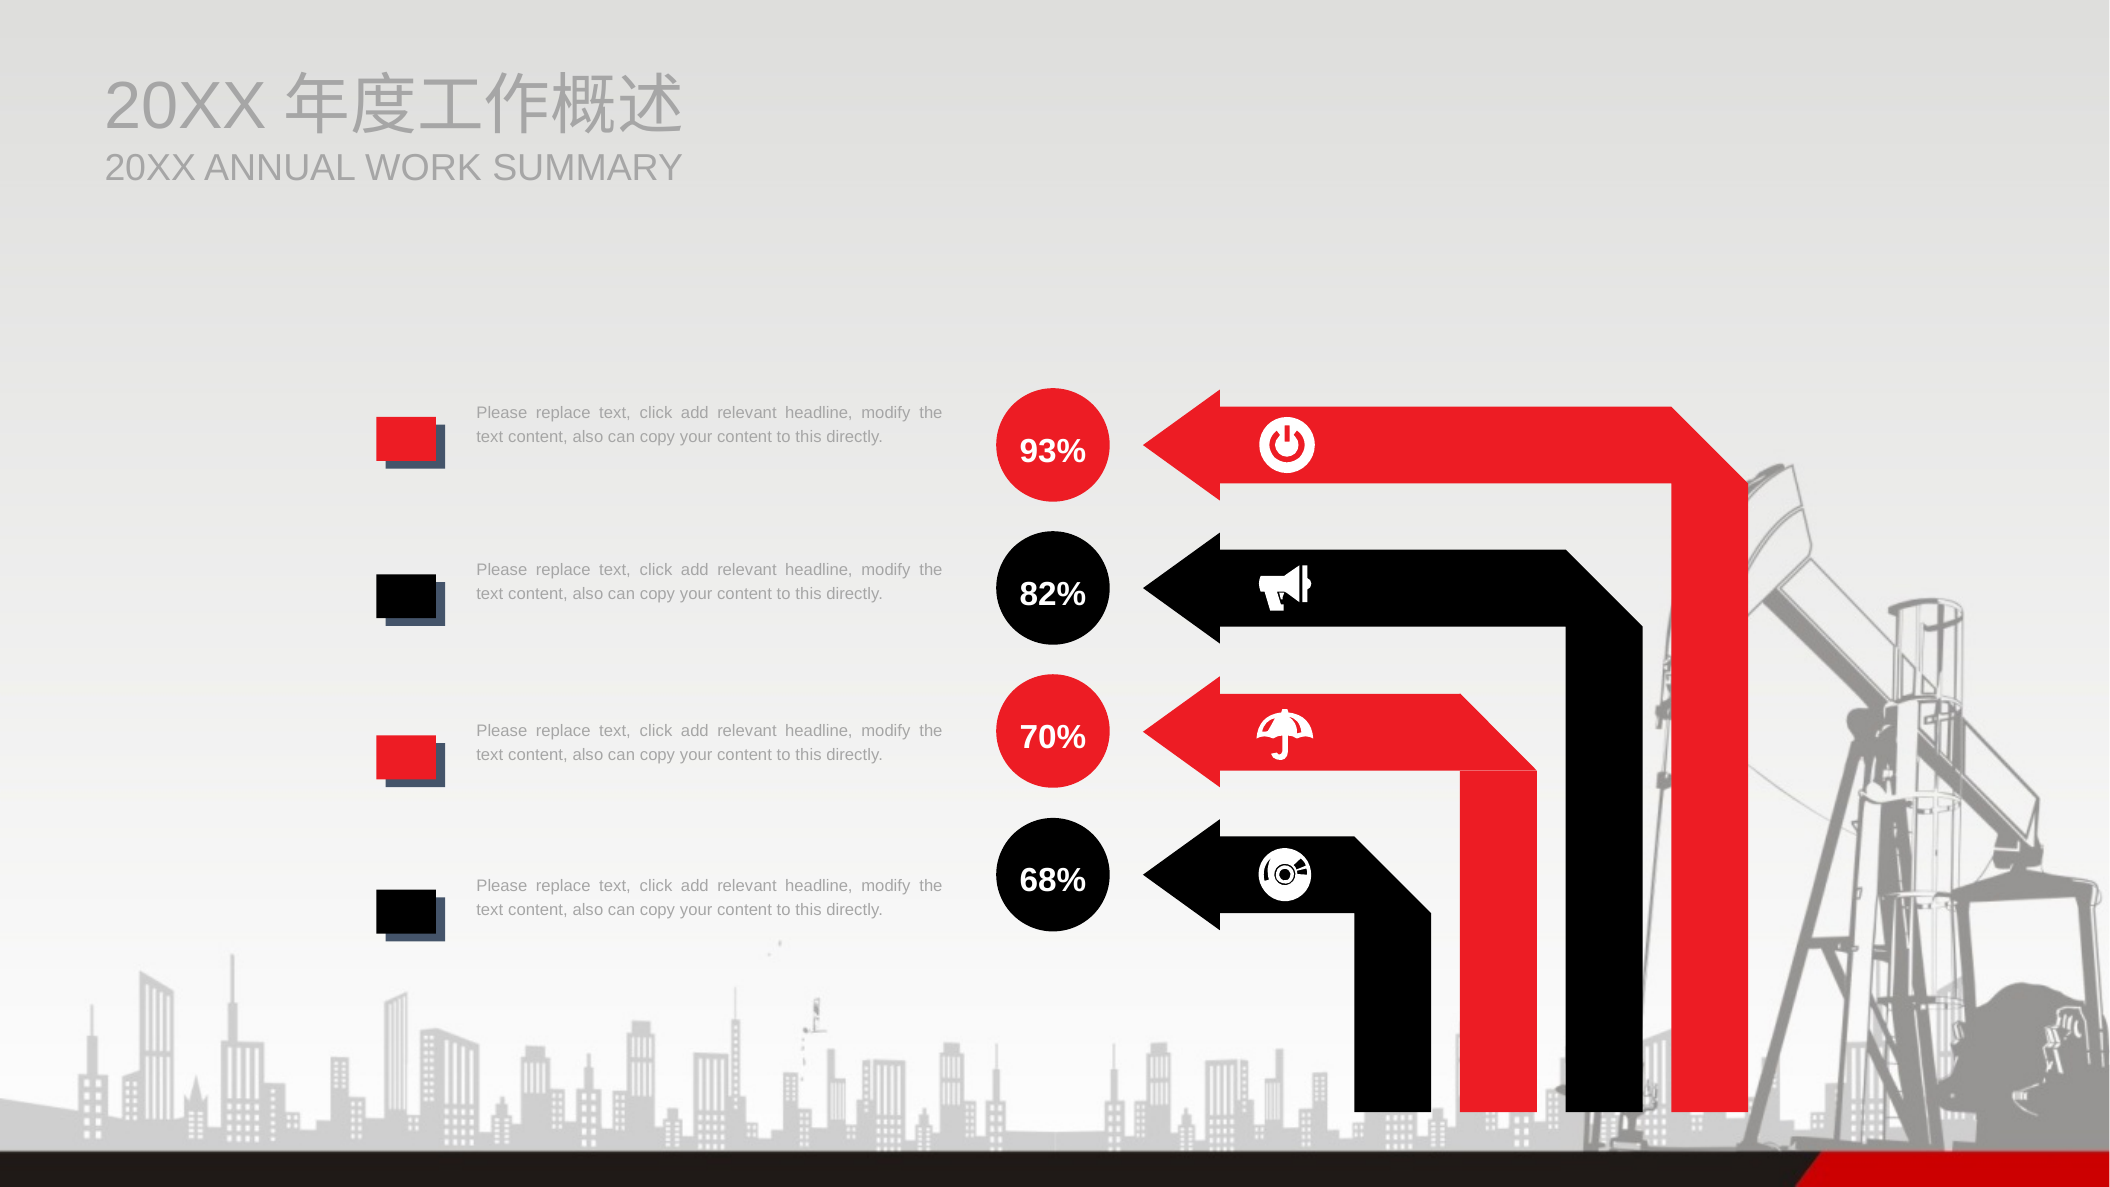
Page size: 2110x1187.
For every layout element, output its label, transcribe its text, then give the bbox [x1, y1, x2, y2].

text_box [996, 531, 1110, 645]
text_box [1142, 389, 1749, 1112]
text_box Please replace text, click add relevant headline, modify the text content, also can copy your content to this directly. [461, 863, 959, 926]
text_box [376, 889, 446, 942]
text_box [1142, 819, 1432, 1112]
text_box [376, 416, 446, 469]
text_box 20XX ANNUAL WORK SUMMARY [104, 142, 692, 188]
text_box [376, 735, 446, 788]
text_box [996, 817, 1110, 932]
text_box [996, 388, 1110, 502]
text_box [996, 674, 1110, 788]
text_box Please replace text, click add relevant headline, modify the text content, also can copy your content to this directly. [461, 390, 959, 453]
text_box Please replace text, click add relevant headline, modify the text content, also can copy your content to this directly. [461, 547, 959, 611]
text_box Please replace text, click add relevant headline, modify the text content, also can copy your content to this directly. [461, 708, 959, 772]
text_box 20XX年度工作概述 [104, 61, 692, 142]
picture [0, 0, 2110, 1187]
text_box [376, 574, 446, 626]
